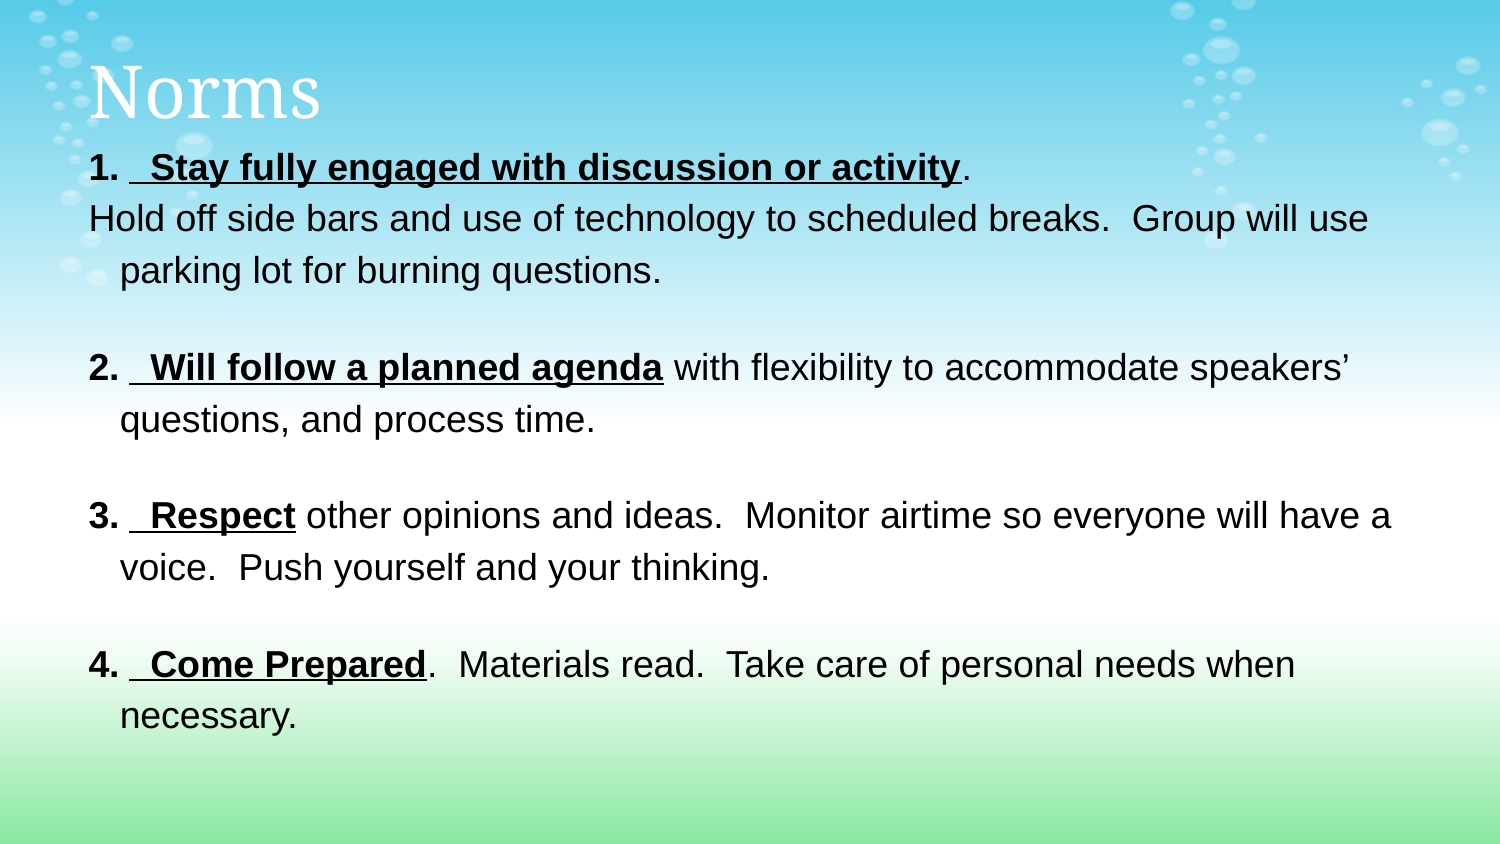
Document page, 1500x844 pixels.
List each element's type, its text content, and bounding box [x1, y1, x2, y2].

picture [0, 0, 1500, 844]
title Norms [45, 33, 1455, 123]
list 1. Stay fully engaged with discussion or activity. Hold off side bars and use of technology to scheduled breaks. Group will use parking lot for burning questions. 2. Will follow a planned agenda with flexibility to accommodate speakers’ questions, and process time. 3. Respect other opinions and ideas. Monitor airtime so everyone will have a voice. Push yourself and your thinking. 4. Come Prepared. Materials read. Take care of personal needs when necessary. [45, 123, 1455, 810]
